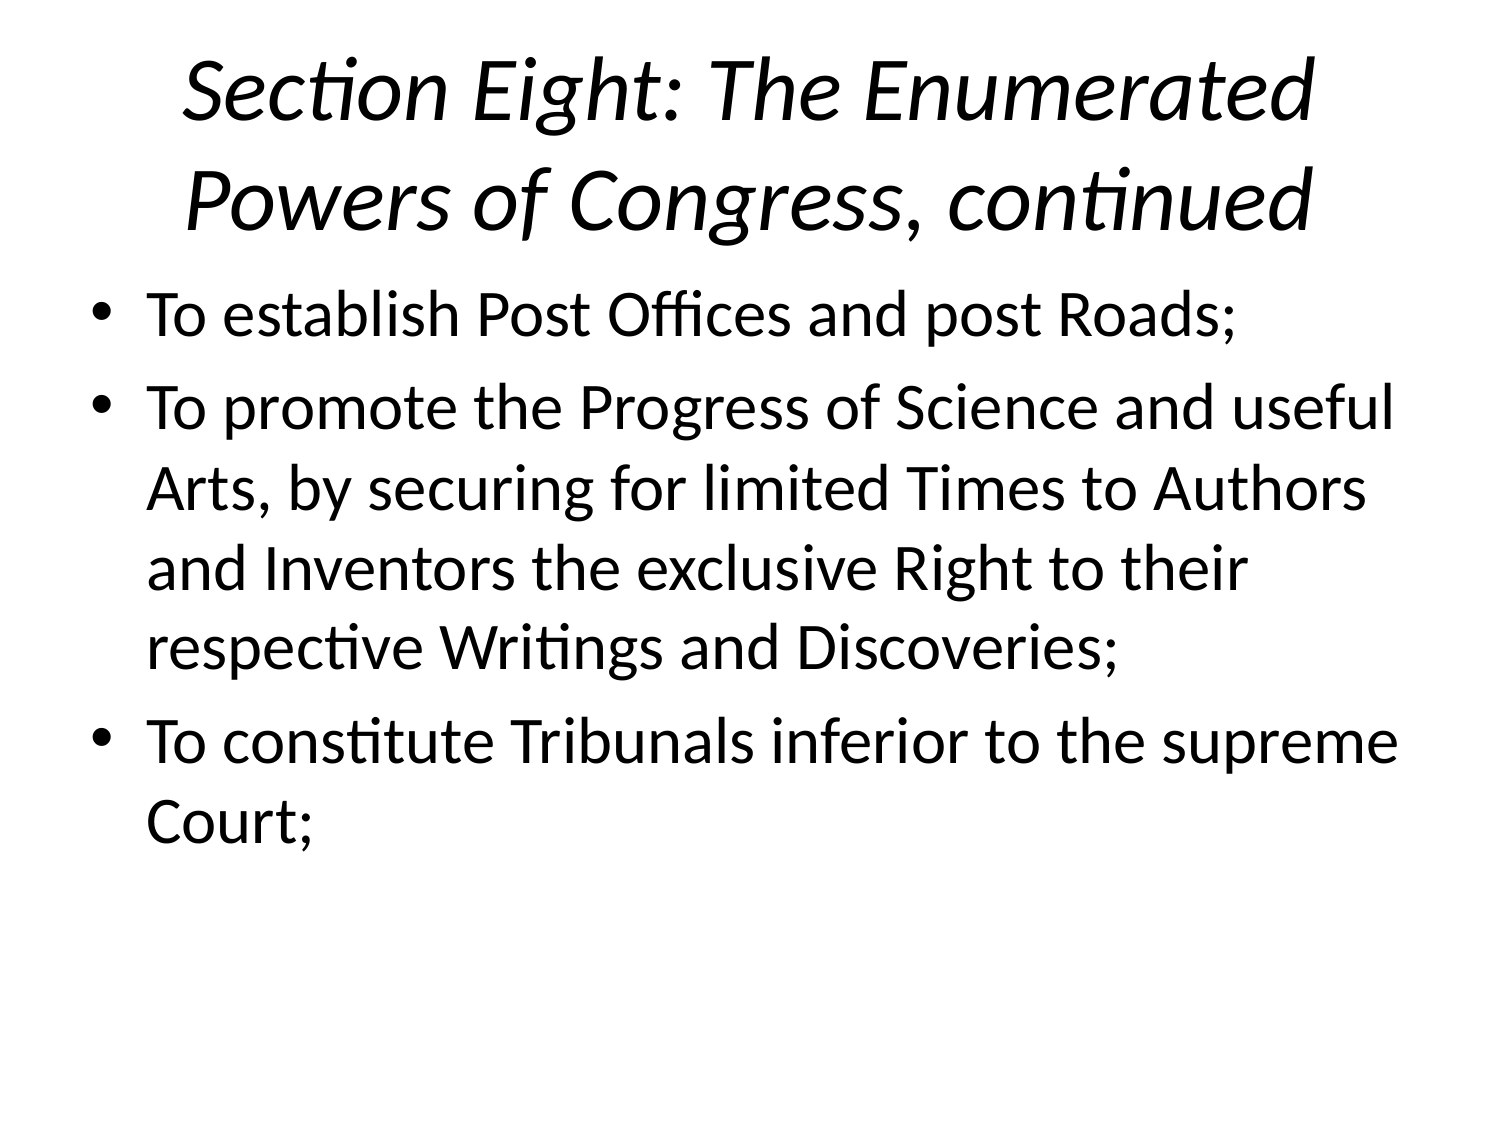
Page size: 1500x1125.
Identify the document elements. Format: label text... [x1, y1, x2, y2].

list To establish Post Offices and post Roads; To promote the Progress of Science and useful Arts, by securing for limited Times to Authors and Inventors the exclusive Right to their respective Writings and Discoveries; To constitute Tribunals inferior to the supreme Court; [74, 262, 1426, 1006]
title Section Eight: The Enumerated Powers of Congress, continued [74, 44, 1426, 233]
